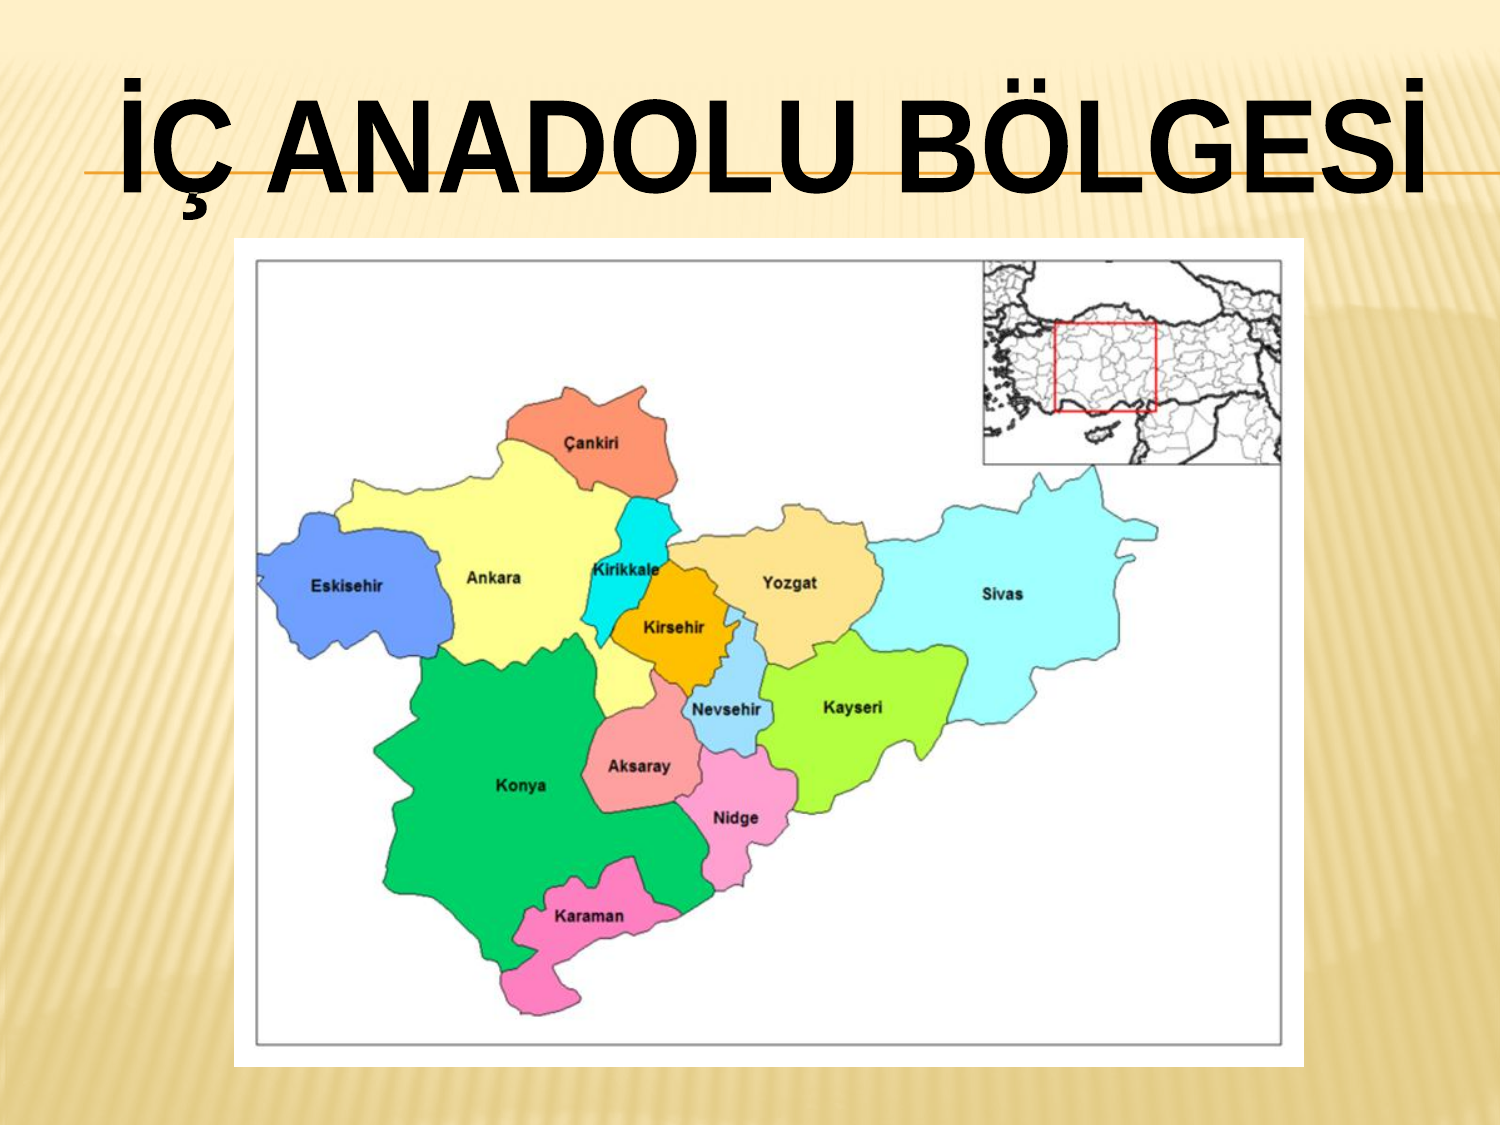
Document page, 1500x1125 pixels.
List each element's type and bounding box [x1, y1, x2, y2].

text_box [596, 160, 808, 236]
picture [234, 238, 1304, 1067]
